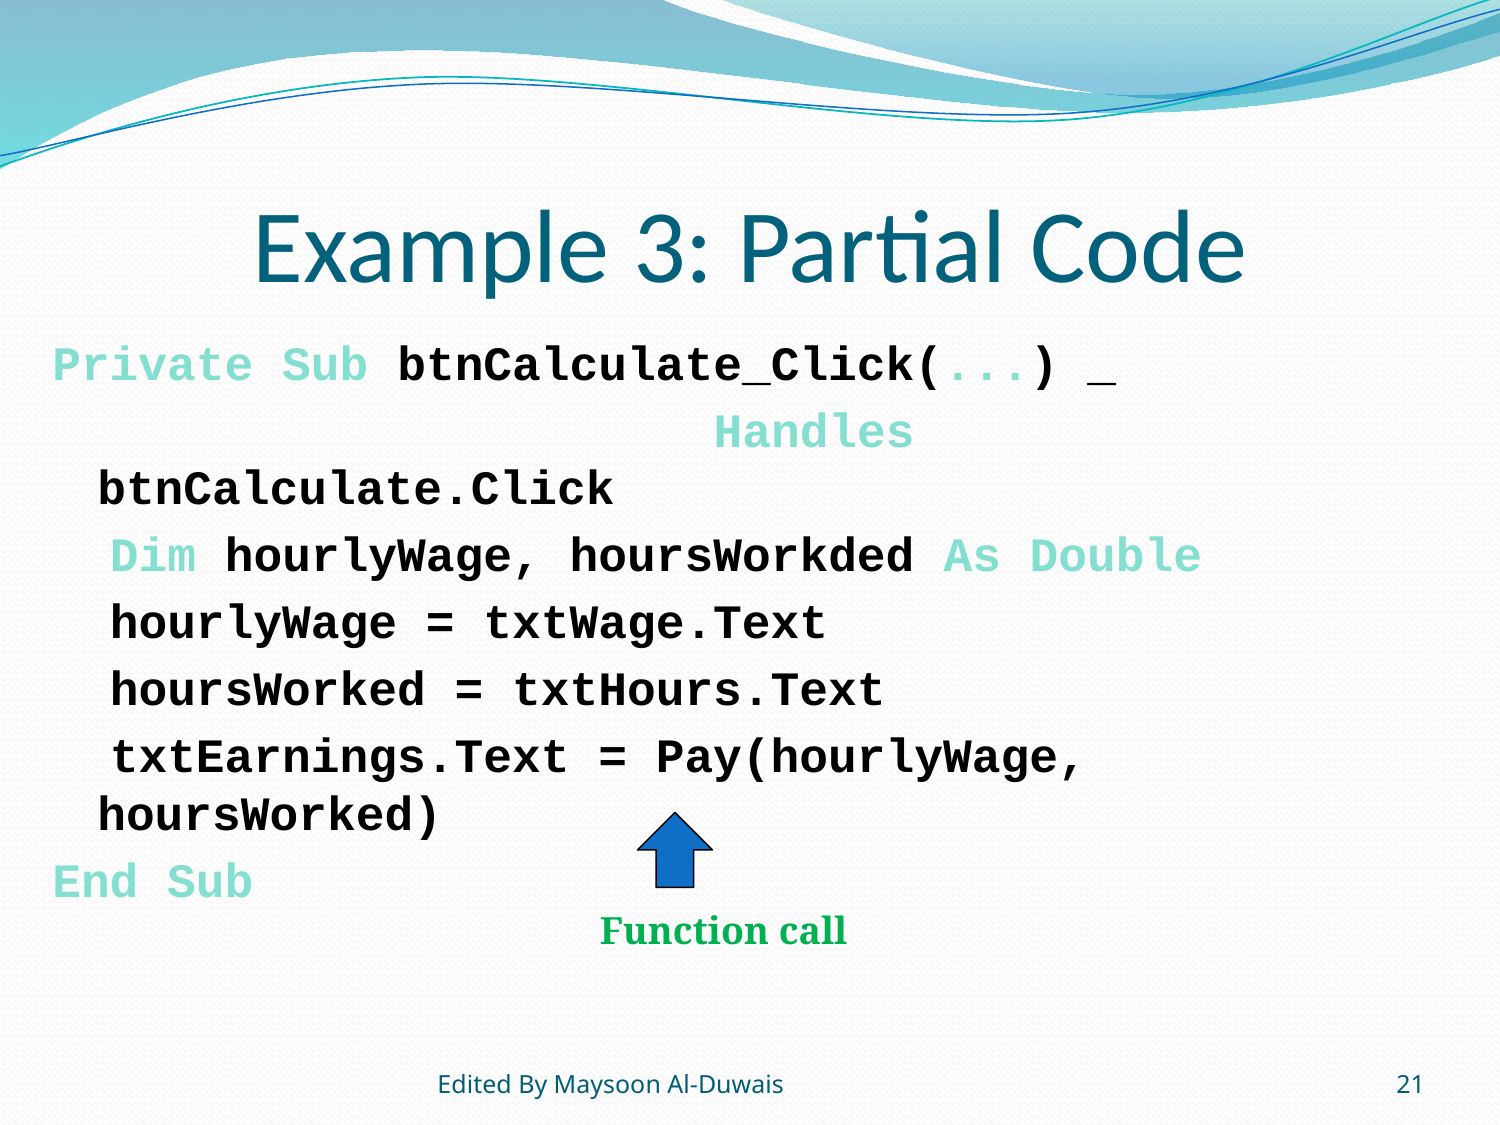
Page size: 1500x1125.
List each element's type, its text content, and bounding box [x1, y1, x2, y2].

title Example 3: Partial Code [75, 115, 1425, 303]
text_box [637, 812, 713, 888]
list Private Sub btnCalculate_Click(...) _ Handles btnCalculate.Click Dim hourlyWage, hoursWorkded As Double hourlyWage = txtWage.Text hoursWorked = txtHours.Text txtEarnings.Text = Pay(hourlyWage, hoursWorked) End Sub [37, 324, 1475, 1006]
text_box Function call [549, 899, 863, 960]
footer Edited By Maysoon Al-Duwais [437, 1042, 988, 1103]
slide_number 21 [1299, 1042, 1425, 1103]
